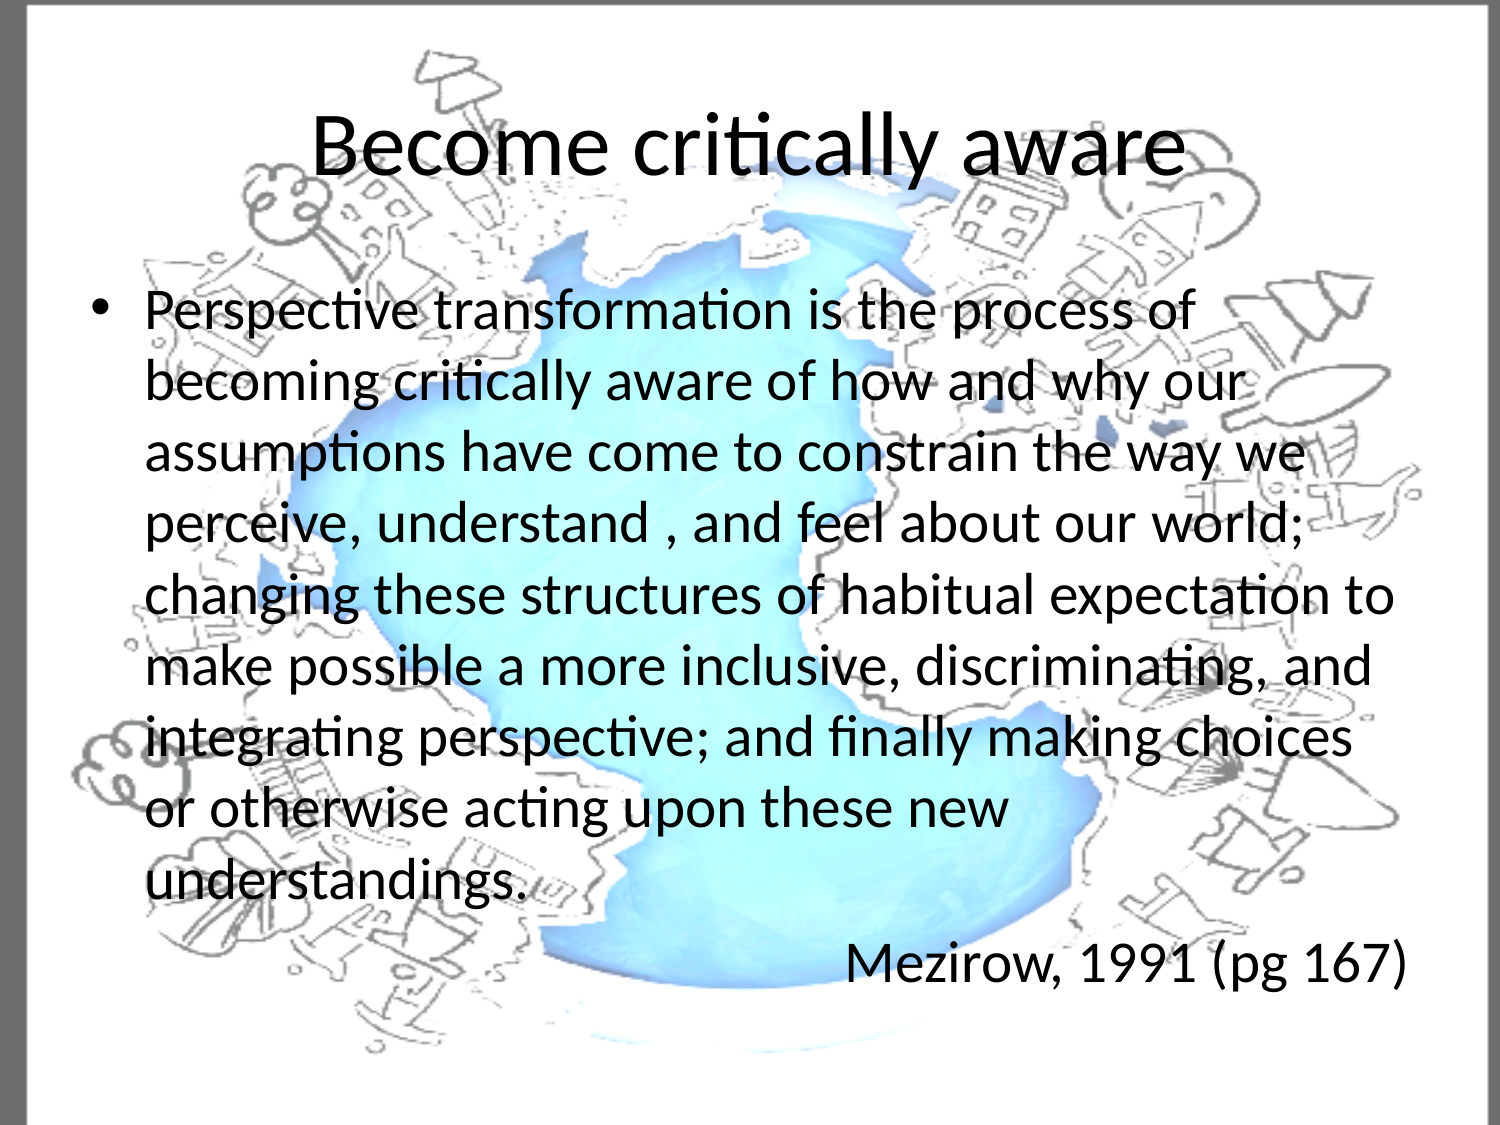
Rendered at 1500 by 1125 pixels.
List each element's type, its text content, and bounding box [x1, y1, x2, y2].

list Perspective transformation is the process of becoming critically aware of how and why our assumptions have come to constrain the way we perceive, understand , and feel about our world; changing these structures of habitual expectation to make possible a more inclusive, discriminating, and integrating perspective; and finally making choices or otherwise acting upon these new understandings. Mezirow, 1991 (pg 167) [75, 262, 1425, 1005]
title Become critically aware [75, 45, 1425, 233]
